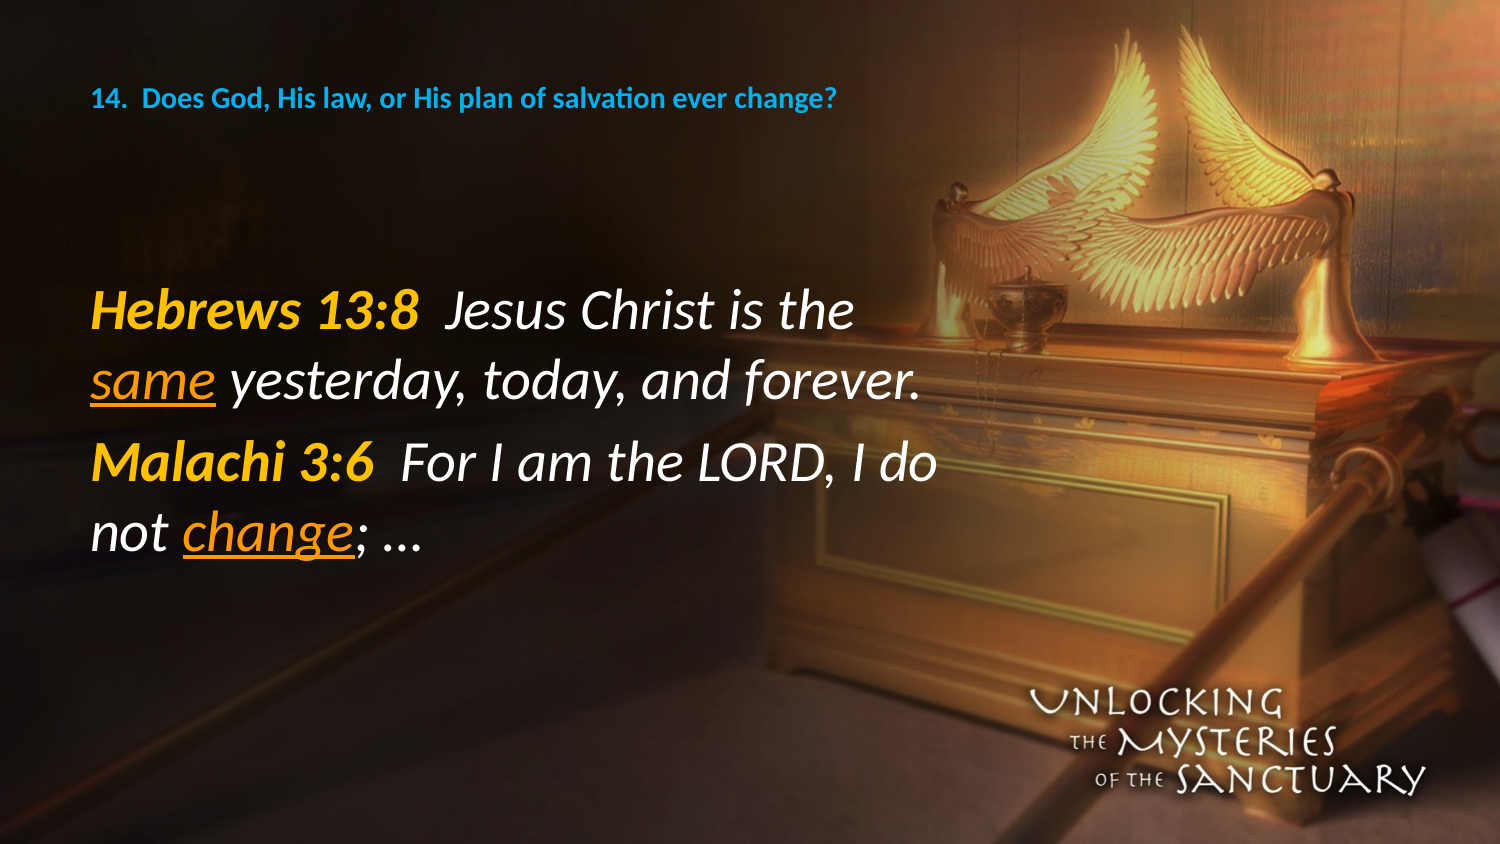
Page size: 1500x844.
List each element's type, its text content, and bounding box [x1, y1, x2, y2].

list Hebrews 13:8 Jesus Christ is the same yesterday, today, and forever. Malachi 3:6 For I am the LORD, I do not change; … [75, 263, 1001, 844]
picture [0, 0, 1500, 844]
title 14. Does God, His law, or His plan of salvation ever change? [75, 33, 1425, 175]
